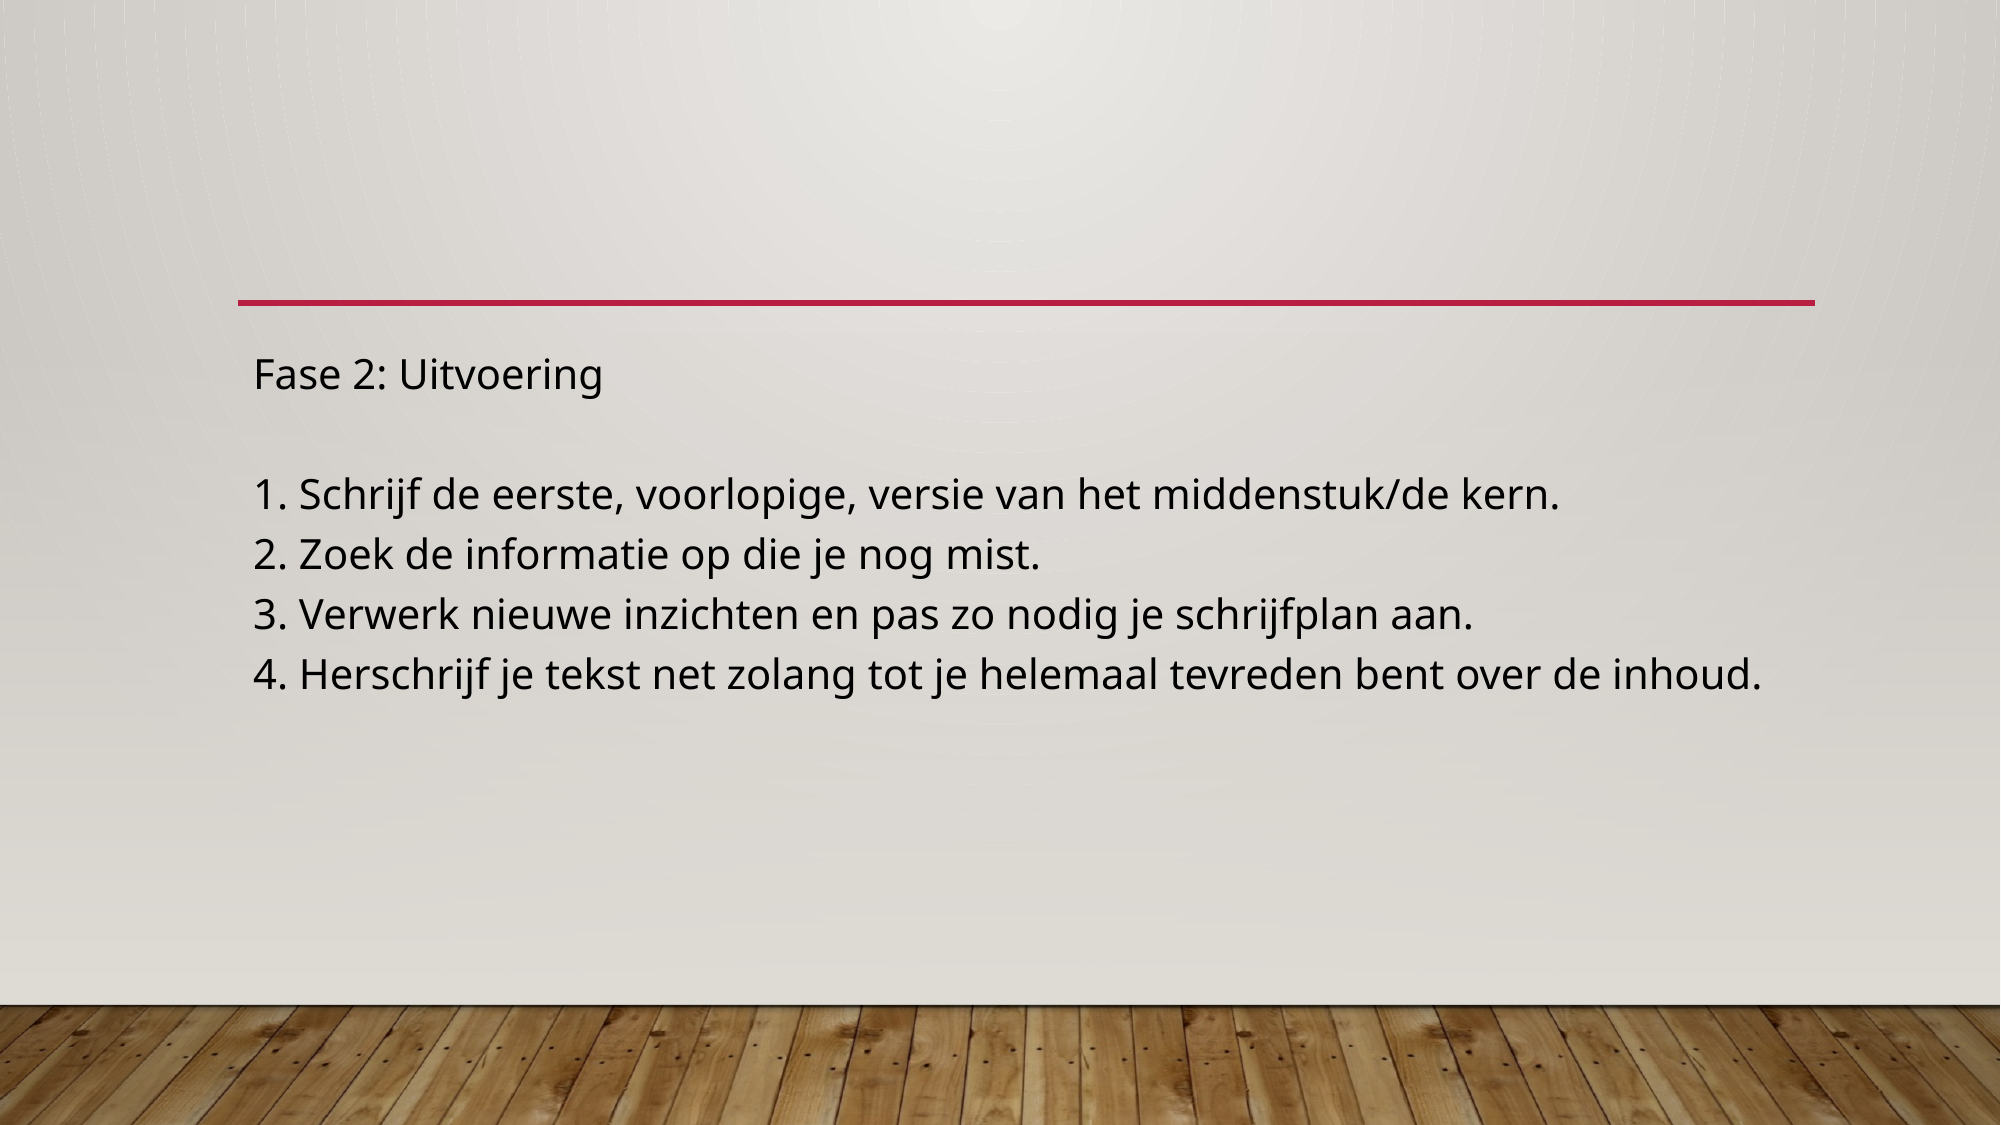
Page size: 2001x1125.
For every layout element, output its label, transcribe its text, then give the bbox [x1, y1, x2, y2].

picture [0, 1005, 2000, 1125]
list Fase 2: Uitvoering 1. Schrijf de eerste, voorlopige, versie van het middenstuk/de kern. 2. Zoek de informatie op die je nog mist. 3. Verwerk nieuwe inzichten en pas zo nodig je schrijfplan aan. 4. Herschrijf je tekst net zolang tot je helemaal tevreden bent over de inhoud. [238, 330, 1814, 897]
